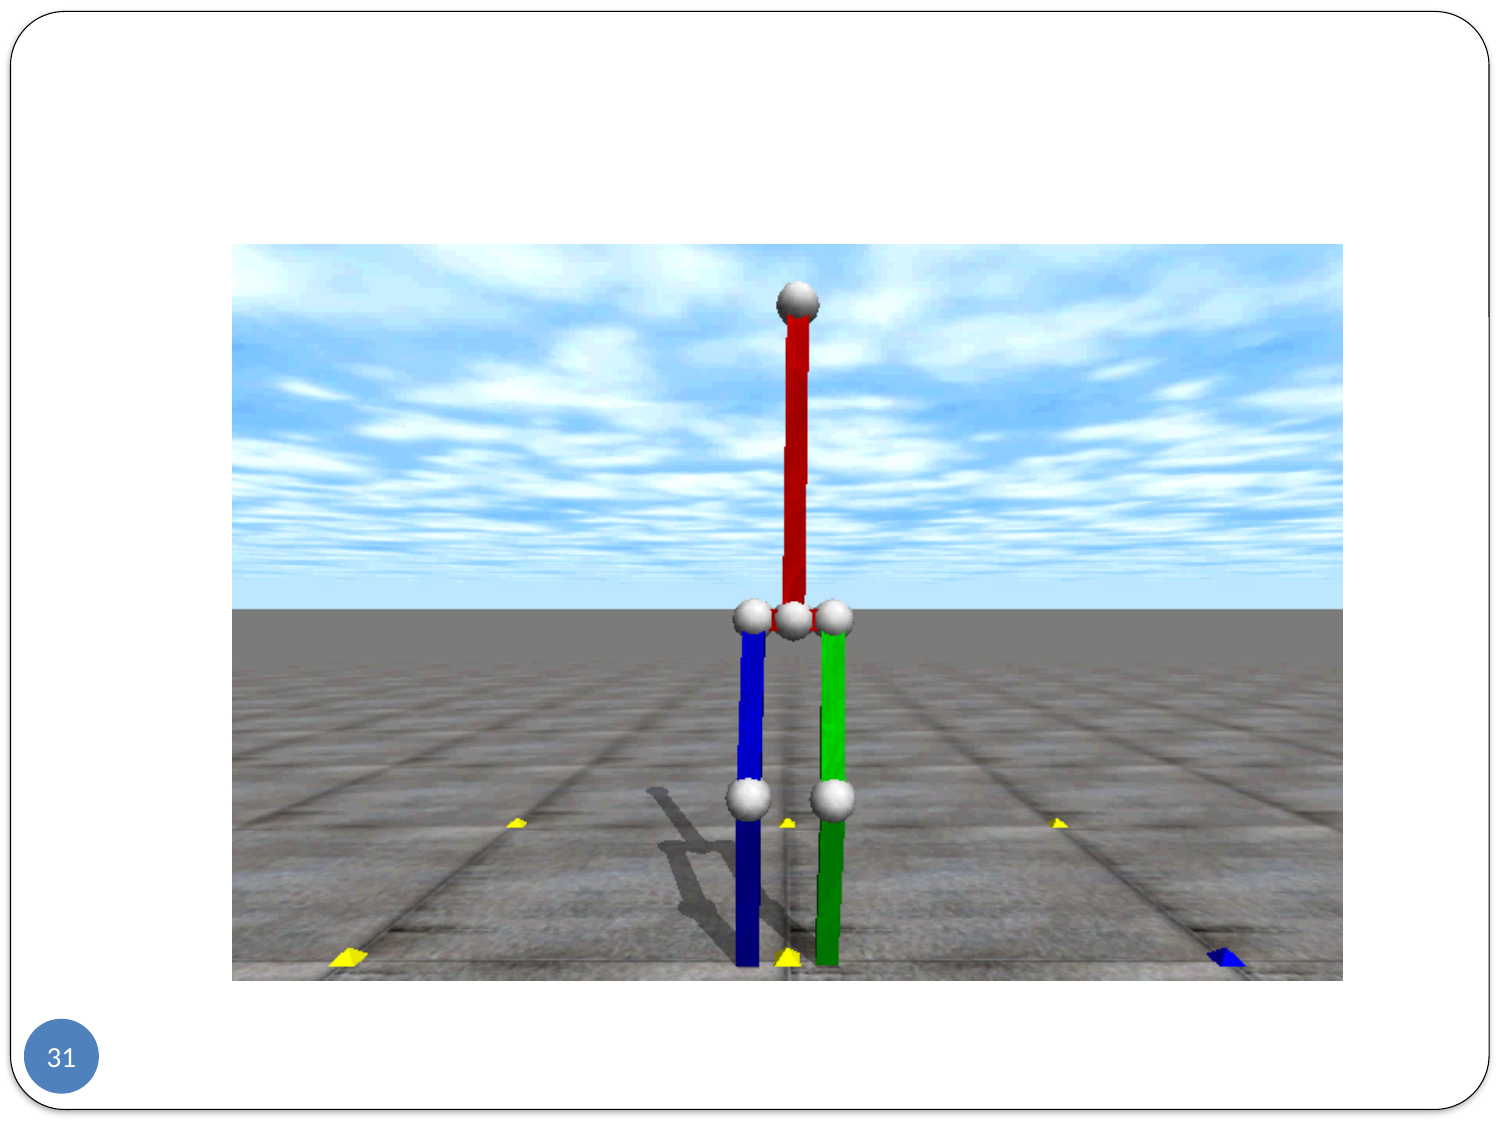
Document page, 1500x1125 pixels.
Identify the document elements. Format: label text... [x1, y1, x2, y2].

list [230, 243, 1344, 982]
slide_number 31 [23, 1018, 99, 1094]
